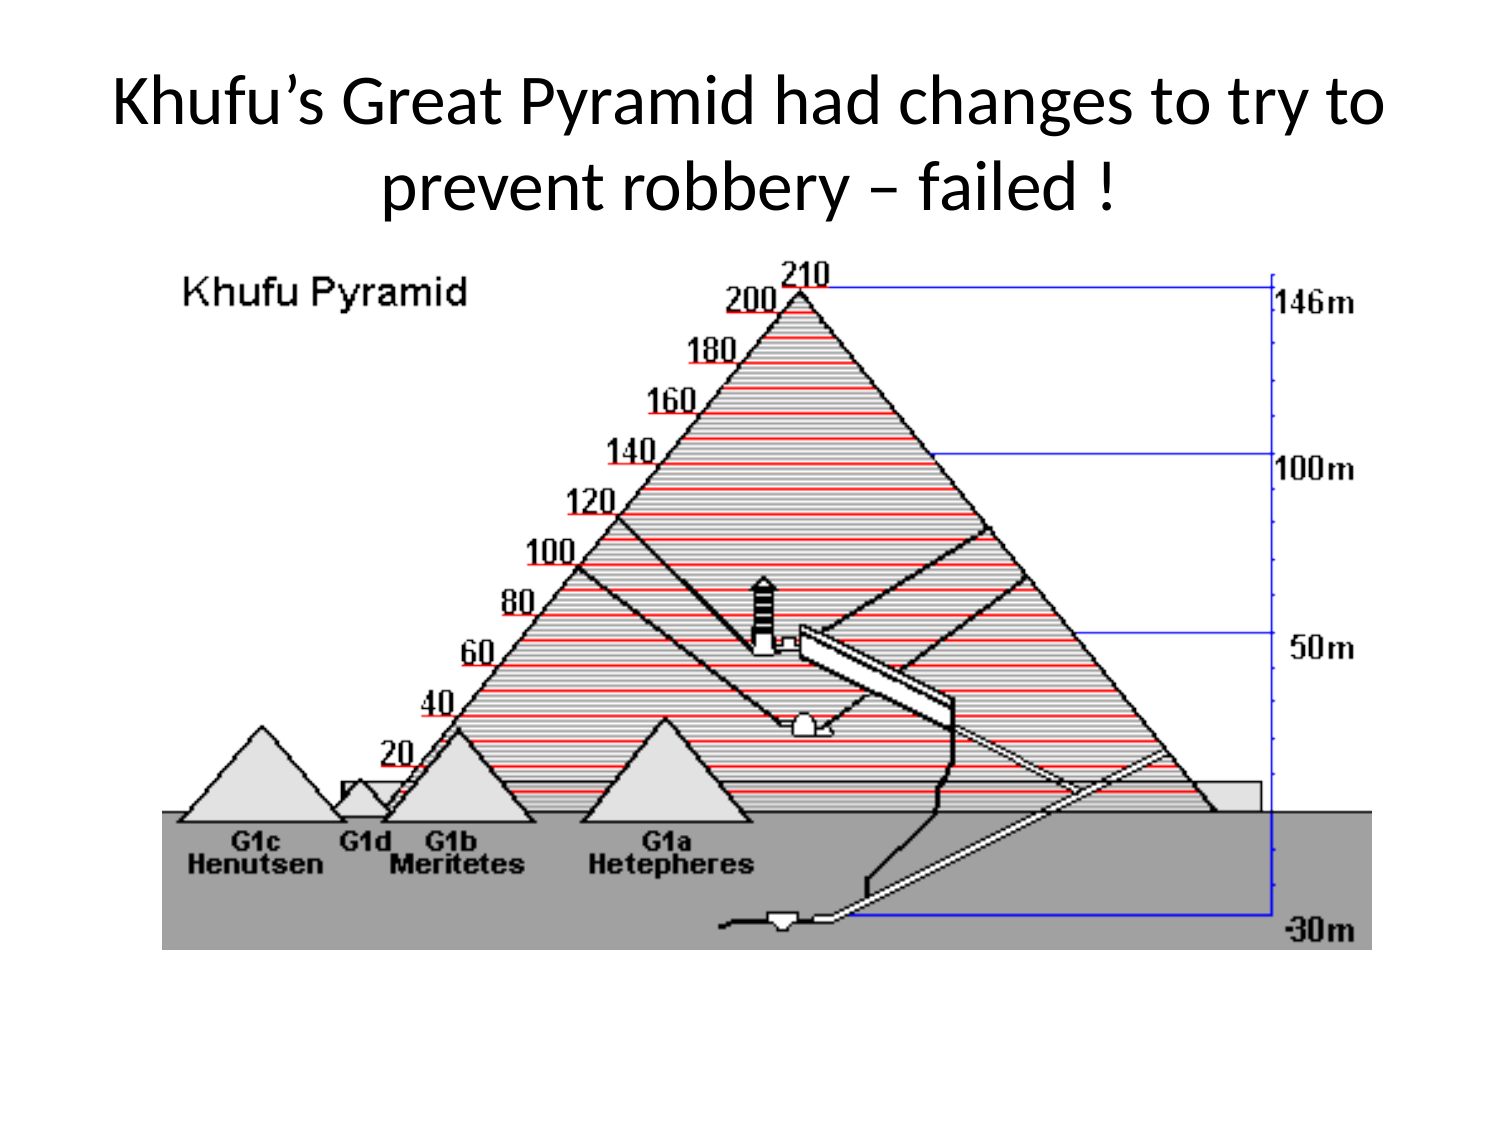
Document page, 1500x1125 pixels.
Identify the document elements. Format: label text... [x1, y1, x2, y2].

picture [162, 244, 1372, 951]
title Khufu’s Great Pyramid had changes to try to prevent robbery – failed ! [75, 45, 1425, 233]
